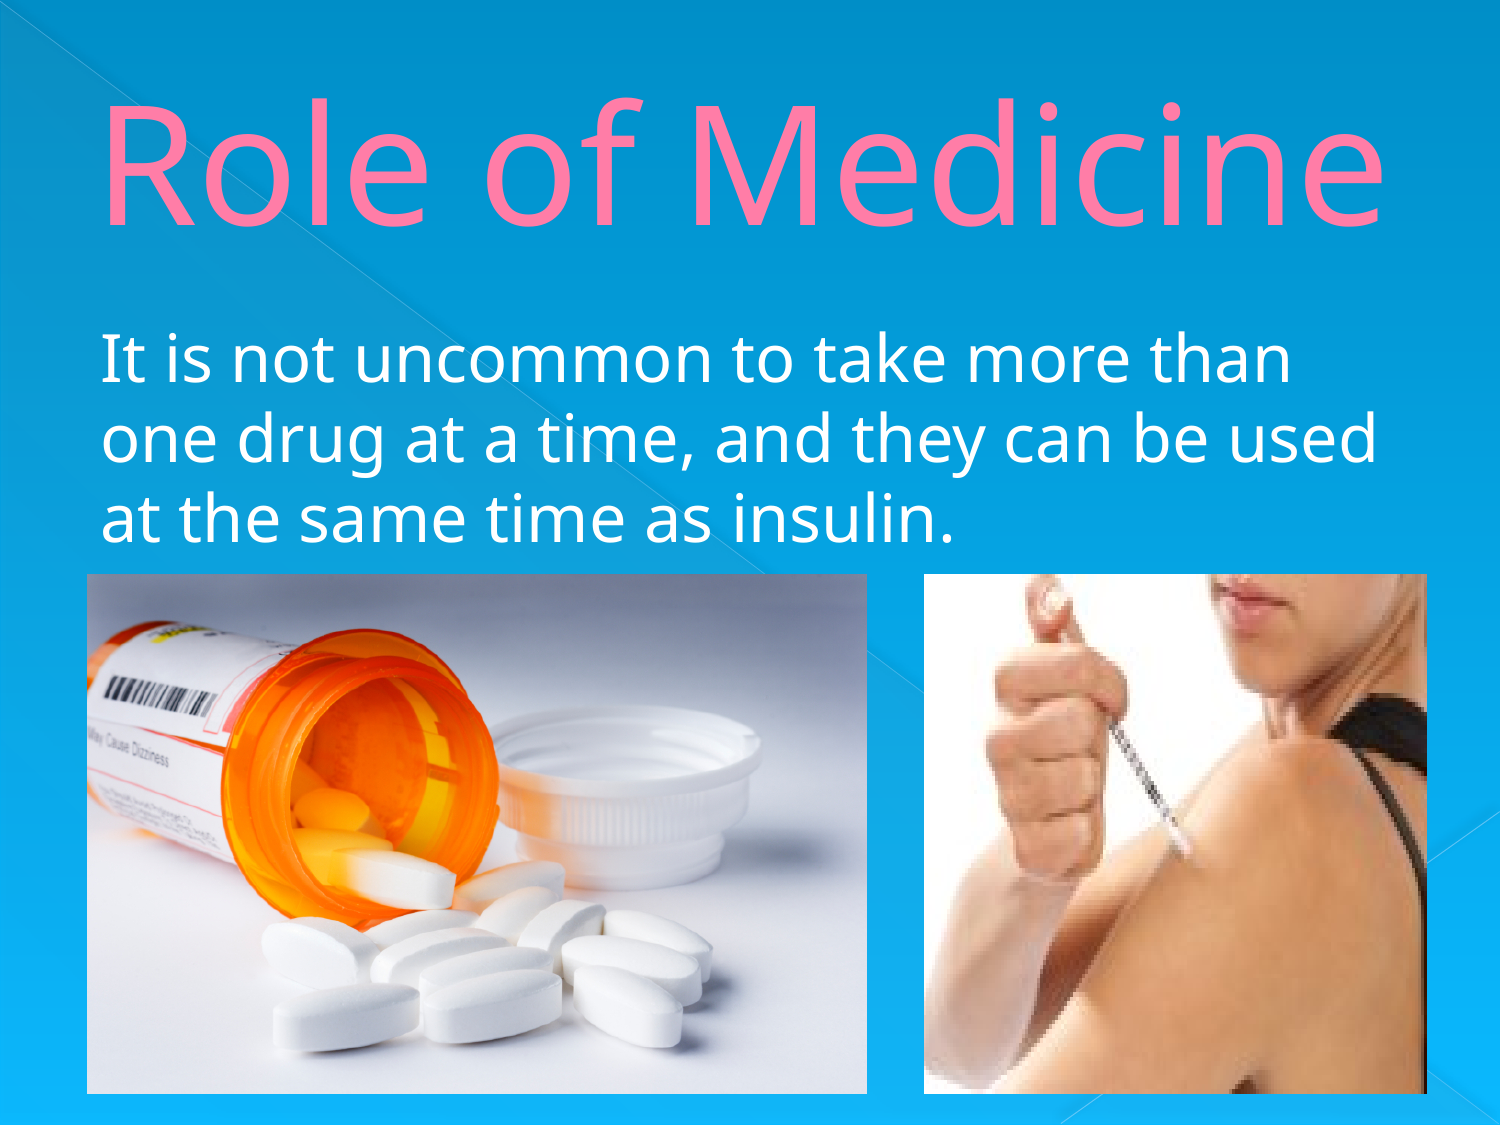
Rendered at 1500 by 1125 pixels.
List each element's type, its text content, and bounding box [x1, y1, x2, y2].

picture [925, 575, 1431, 1098]
list It is not uncommon to take more than one drug at a time, and they can be used at the same time as insulin. [75, 308, 1425, 1059]
picture [88, 575, 866, 1093]
title Role of Medicine [0, 43, 1500, 274]
